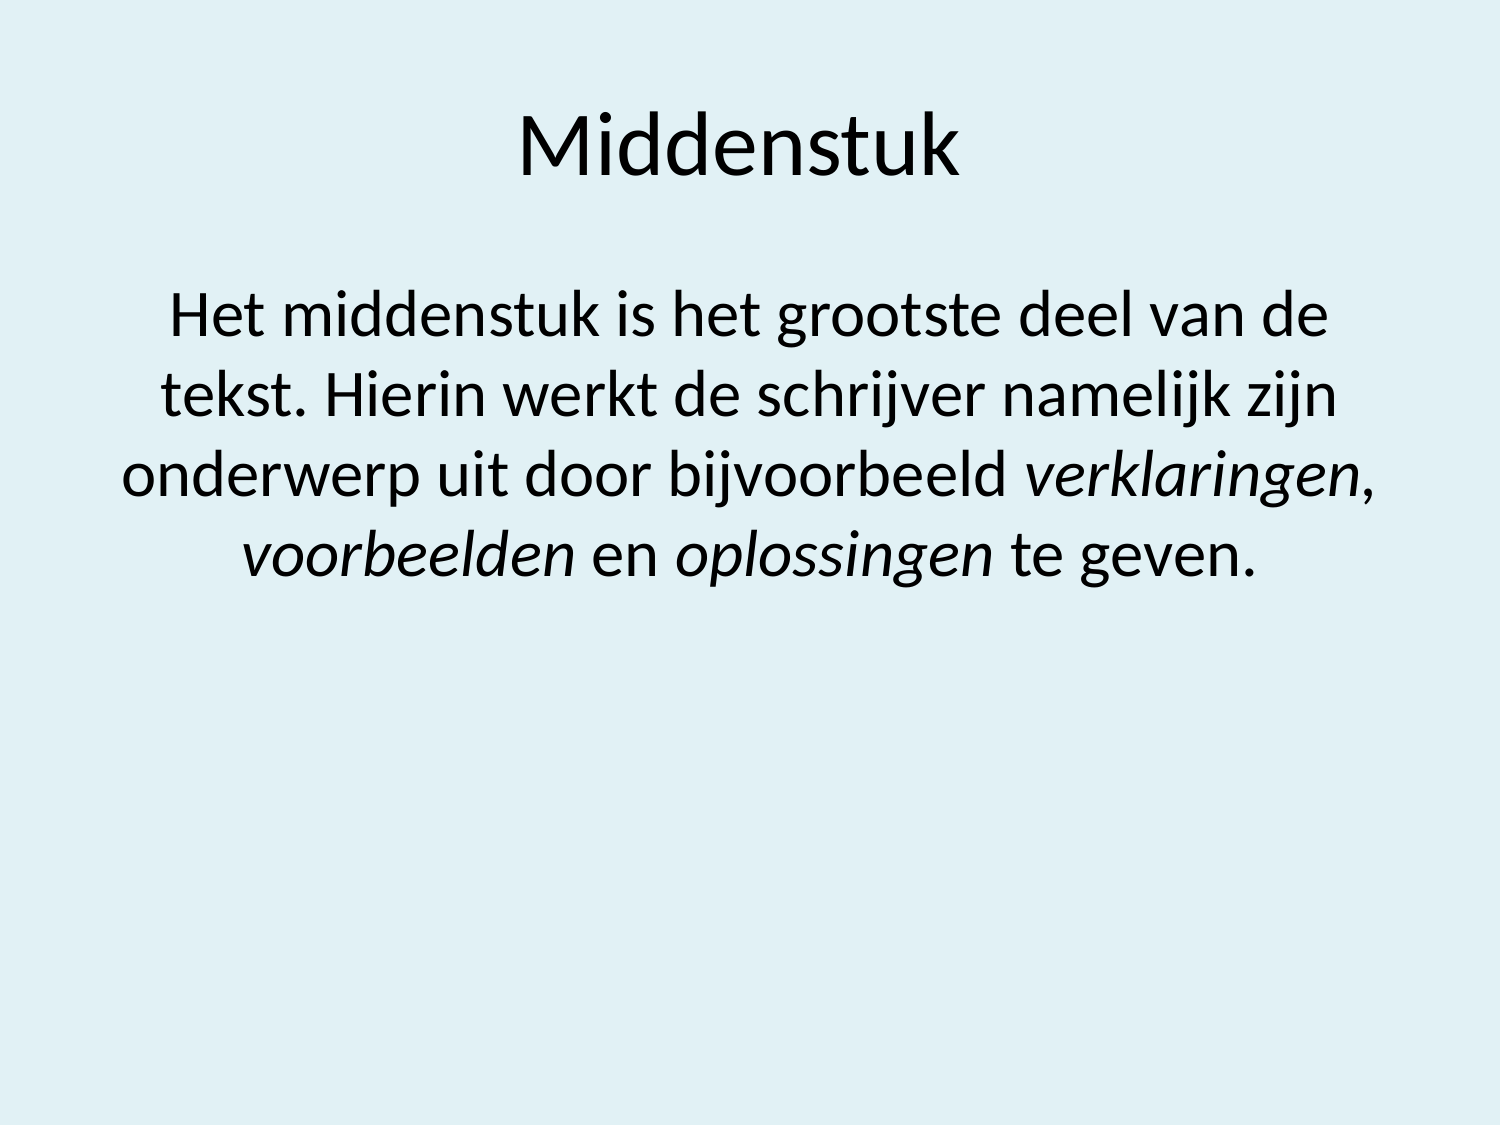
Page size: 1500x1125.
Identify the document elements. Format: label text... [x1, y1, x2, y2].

list Het middenstuk is het grootste deel van de tekst. Hierin werkt de schrijver namelijk zijn onderwerp uit door bijvoorbeeld verklaringen, voorbeelden en oplossingen te geven. [75, 262, 1425, 1005]
title Middenstuk [75, 45, 1425, 233]
